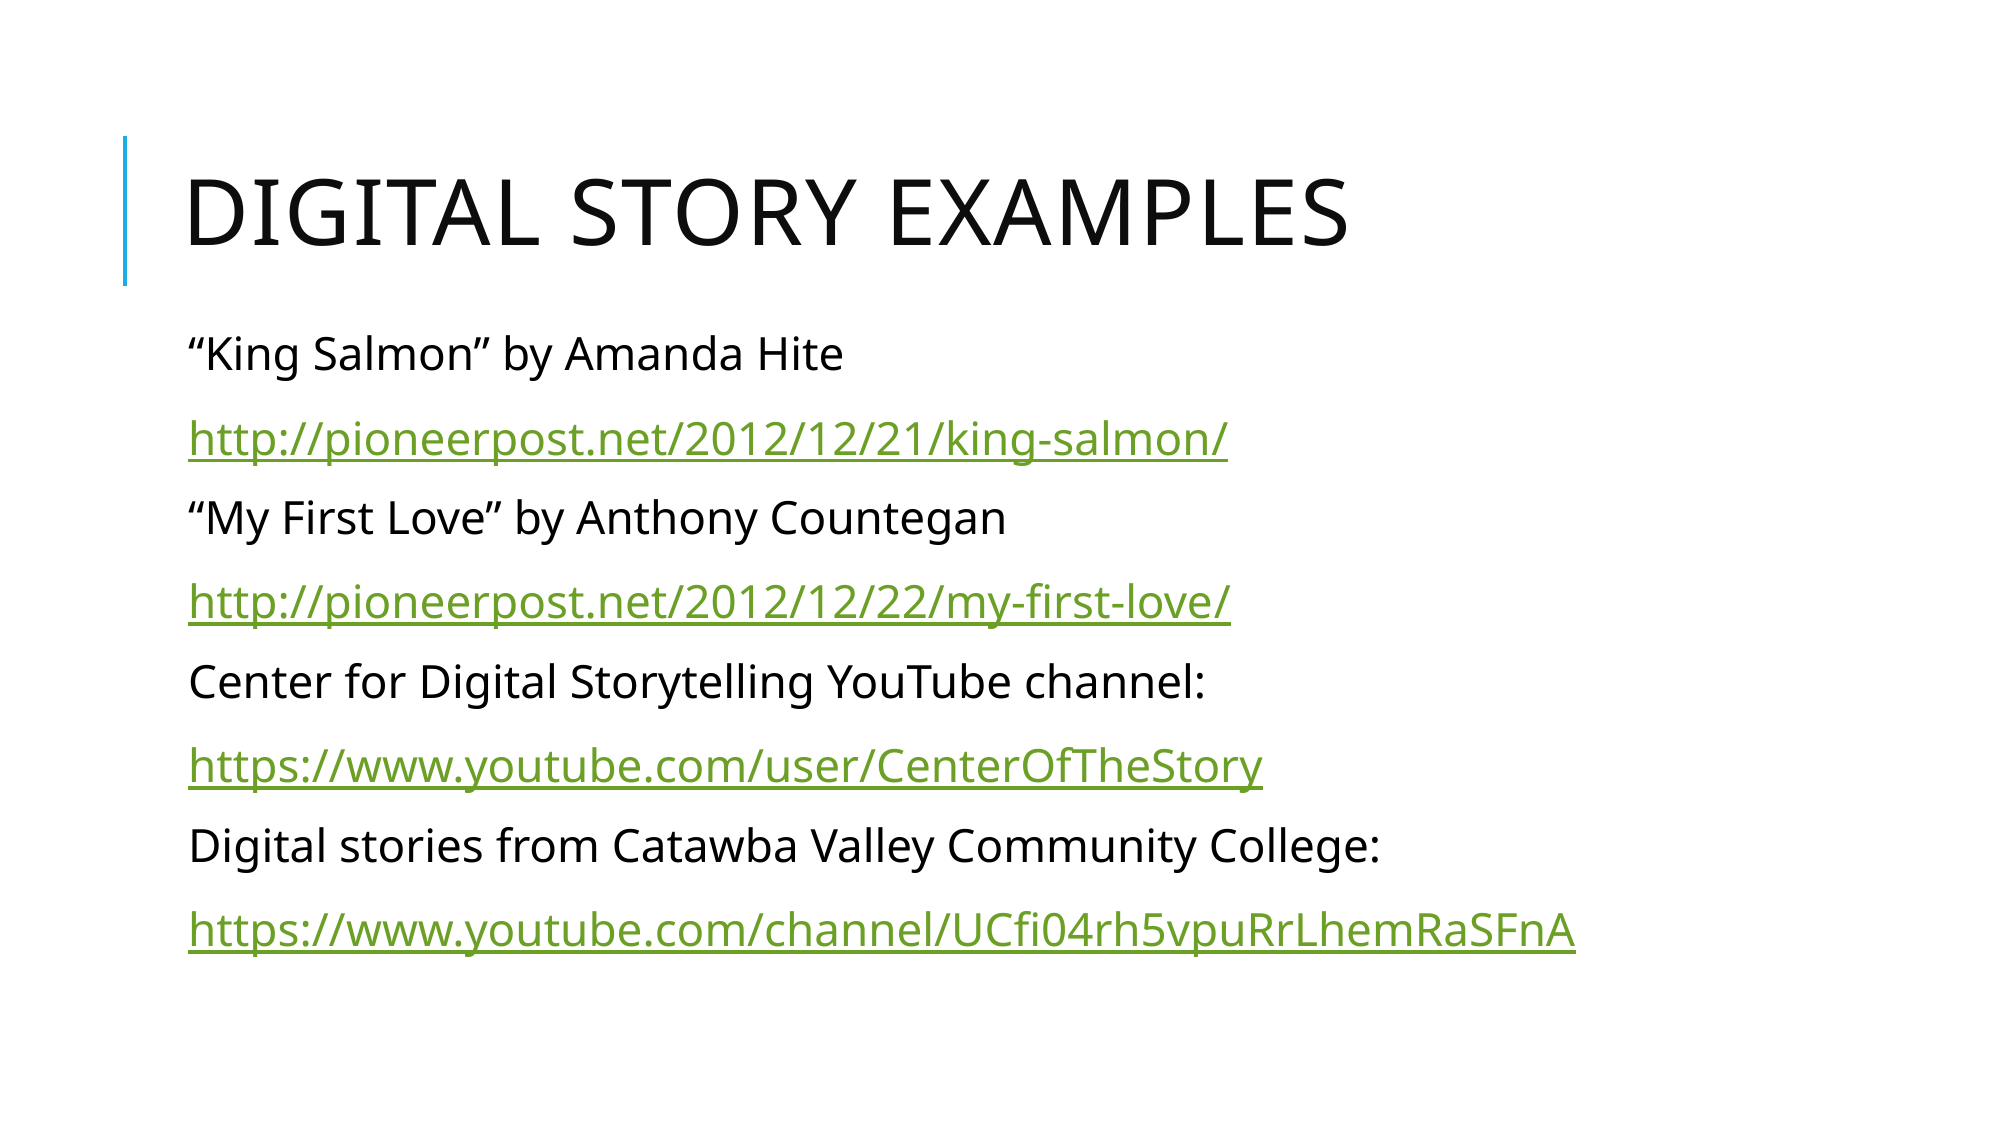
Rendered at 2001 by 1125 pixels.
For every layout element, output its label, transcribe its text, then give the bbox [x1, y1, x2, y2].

list “King Salmon” by Amanda Hite http://pioneerpost.net/2012/12/21/king-salmon/ “My First Love” by Anthony Countegan http://pioneerpost.net/2012/12/22/my-first-love/ Center for Digital Storytelling YouTube channel: https://www.youtube.com/user/CenterOfTheStory Digital stories from Catawba Valley Community College: https://www.youtube.com/channel/UCfi04rh5vpuRrLhemRaSFnA [180, 323, 1966, 1125]
title Digital Story Examples [168, 96, 1918, 342]
